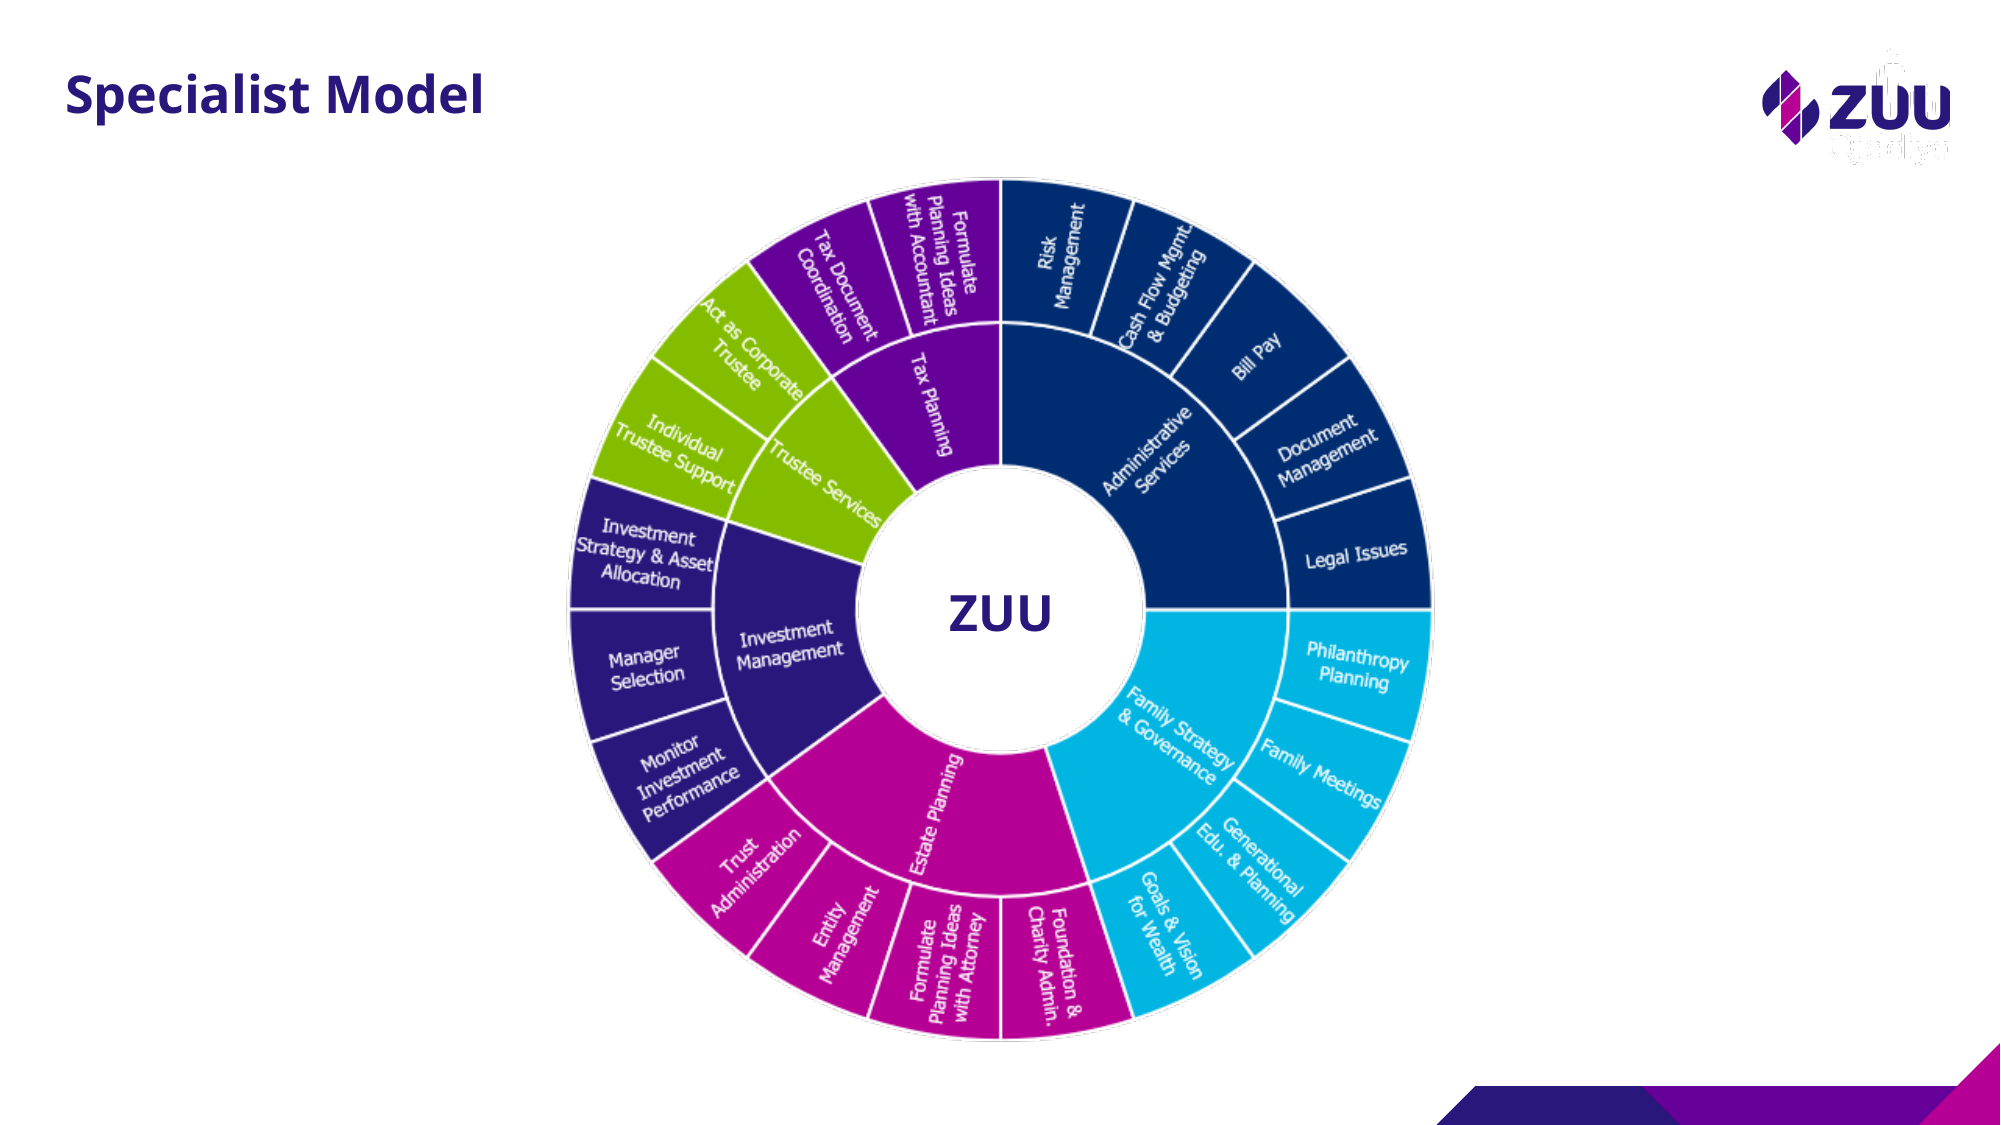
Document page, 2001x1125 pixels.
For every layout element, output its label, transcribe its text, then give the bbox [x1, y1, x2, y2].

title Specialist Model [50, 50, 1950, 145]
text_box ZUU [934, 573, 1070, 649]
picture [52, 167, 1953, 1056]
